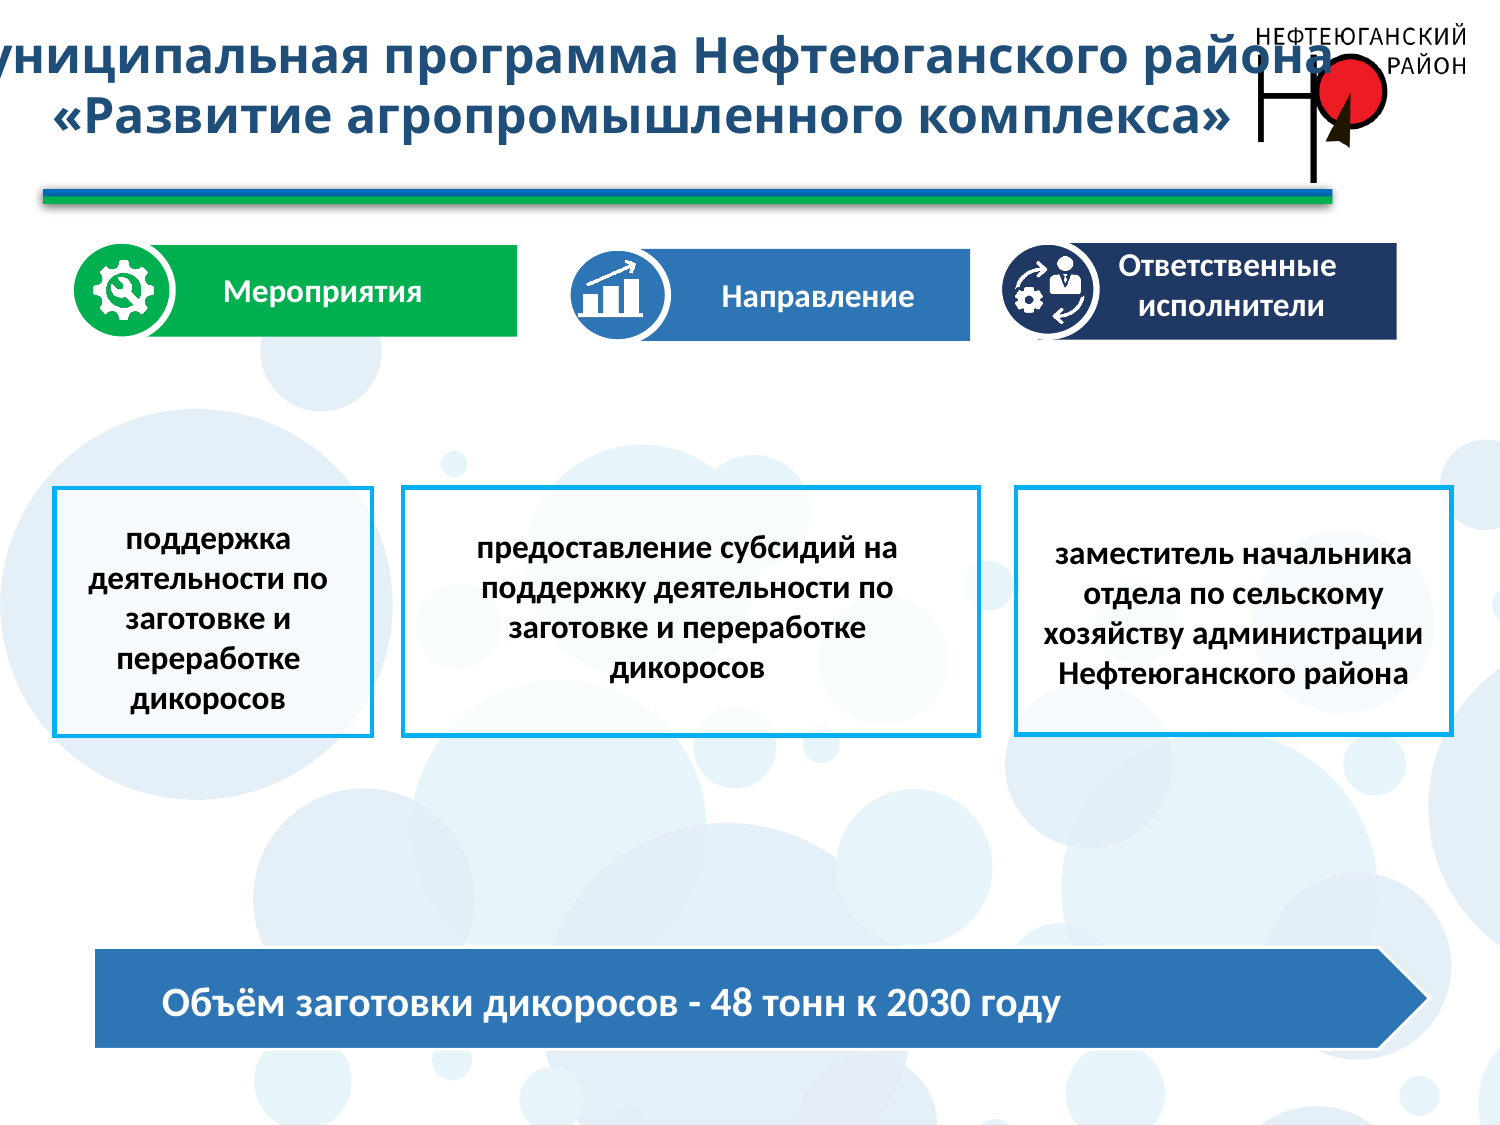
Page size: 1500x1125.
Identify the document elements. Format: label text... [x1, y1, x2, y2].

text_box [514, 603, 949, 664]
text_box [1087, 259, 1098, 320]
text_box [142, 244, 518, 338]
text_box предоставление субсидий на поддержку деятельности по заготовке и переработке дикоросов [433, 517, 943, 693]
text_box Ответственные исполнители [1103, 235, 1360, 331]
text_box Мероприятия [207, 262, 438, 317]
text_box [634, 248, 971, 342]
text_box [69, 239, 174, 341]
text_box Муниципальная программа Нефтеюганского района «Развитие агропромышленного комплекса» [0, 16, 1363, 152]
text_box Объём заготовки дикоросов - 48 тонн к 2030 году [136, 950, 1372, 1050]
text_box Направление [706, 266, 931, 322]
text_box поддержка деятельности по заготовке и переработке дикоросов [51, 509, 366, 724]
picture [93, 260, 154, 320]
text_box [1037, 242, 1398, 341]
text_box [43, 189, 1333, 204]
text_box [91, 945, 1432, 1051]
text_box [54, 487, 373, 737]
text_box [402, 487, 980, 737]
picture [578, 256, 643, 320]
picture [1257, 23, 1465, 183]
text_box [566, 246, 669, 344]
picture [1012, 256, 1087, 324]
text_box заместитель начальника отдела по сельскому хозяйству администрации Нефтеюганского района [1015, 487, 1453, 735]
text_box [997, 240, 1085, 338]
